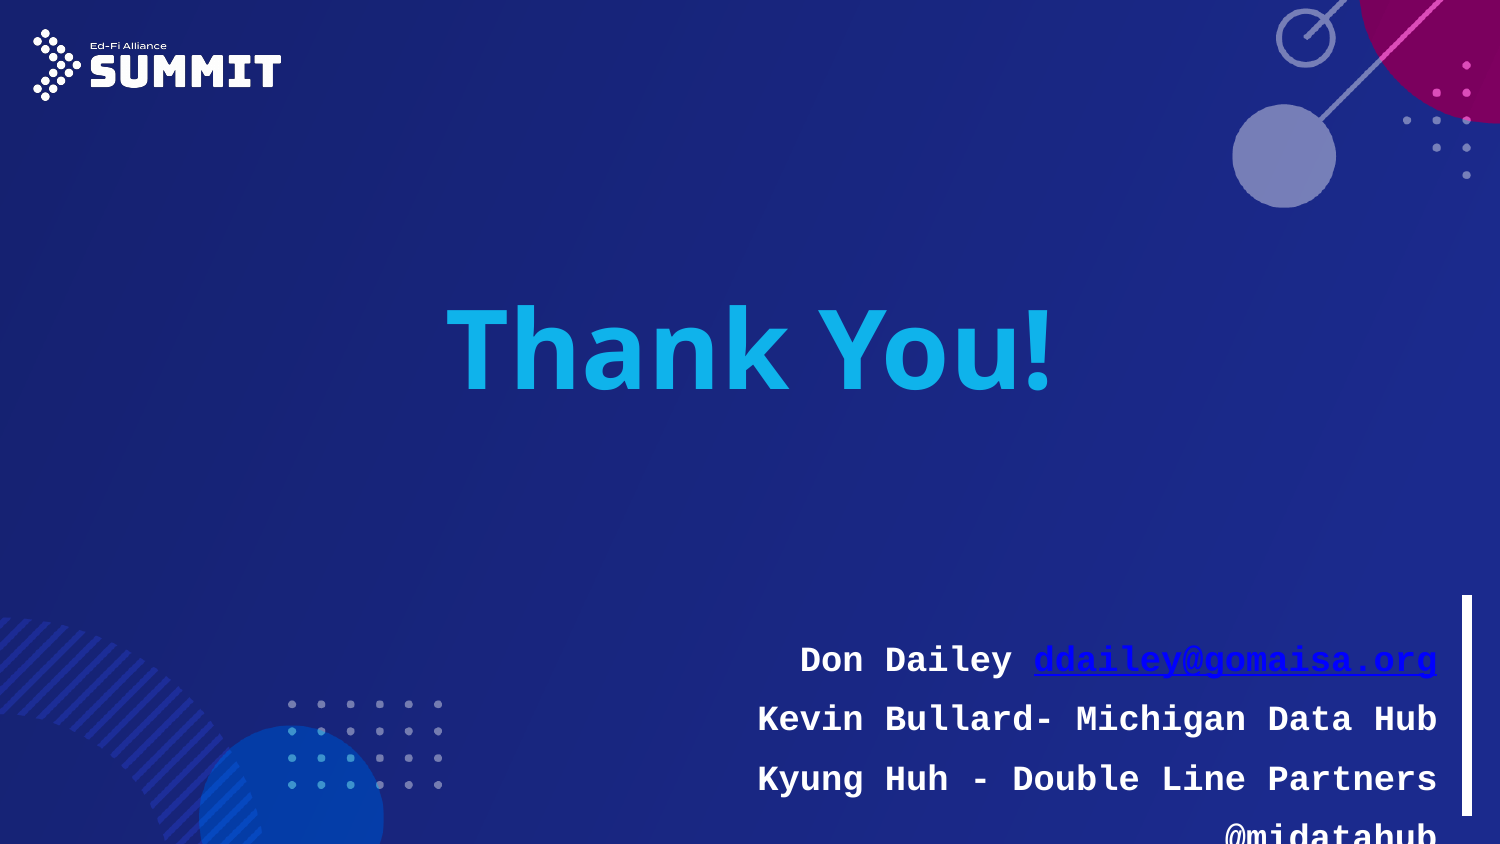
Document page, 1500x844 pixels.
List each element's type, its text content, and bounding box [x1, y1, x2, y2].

text_box Thank You! [414, 276, 1086, 415]
text_box Don Dailey ddailey@gomaisa.org Kevin Bullard- Michigan Data Hub Kyung Huh - Double Line Partners @midatahub [319, 615, 1441, 844]
picture [0, 0, 1500, 844]
